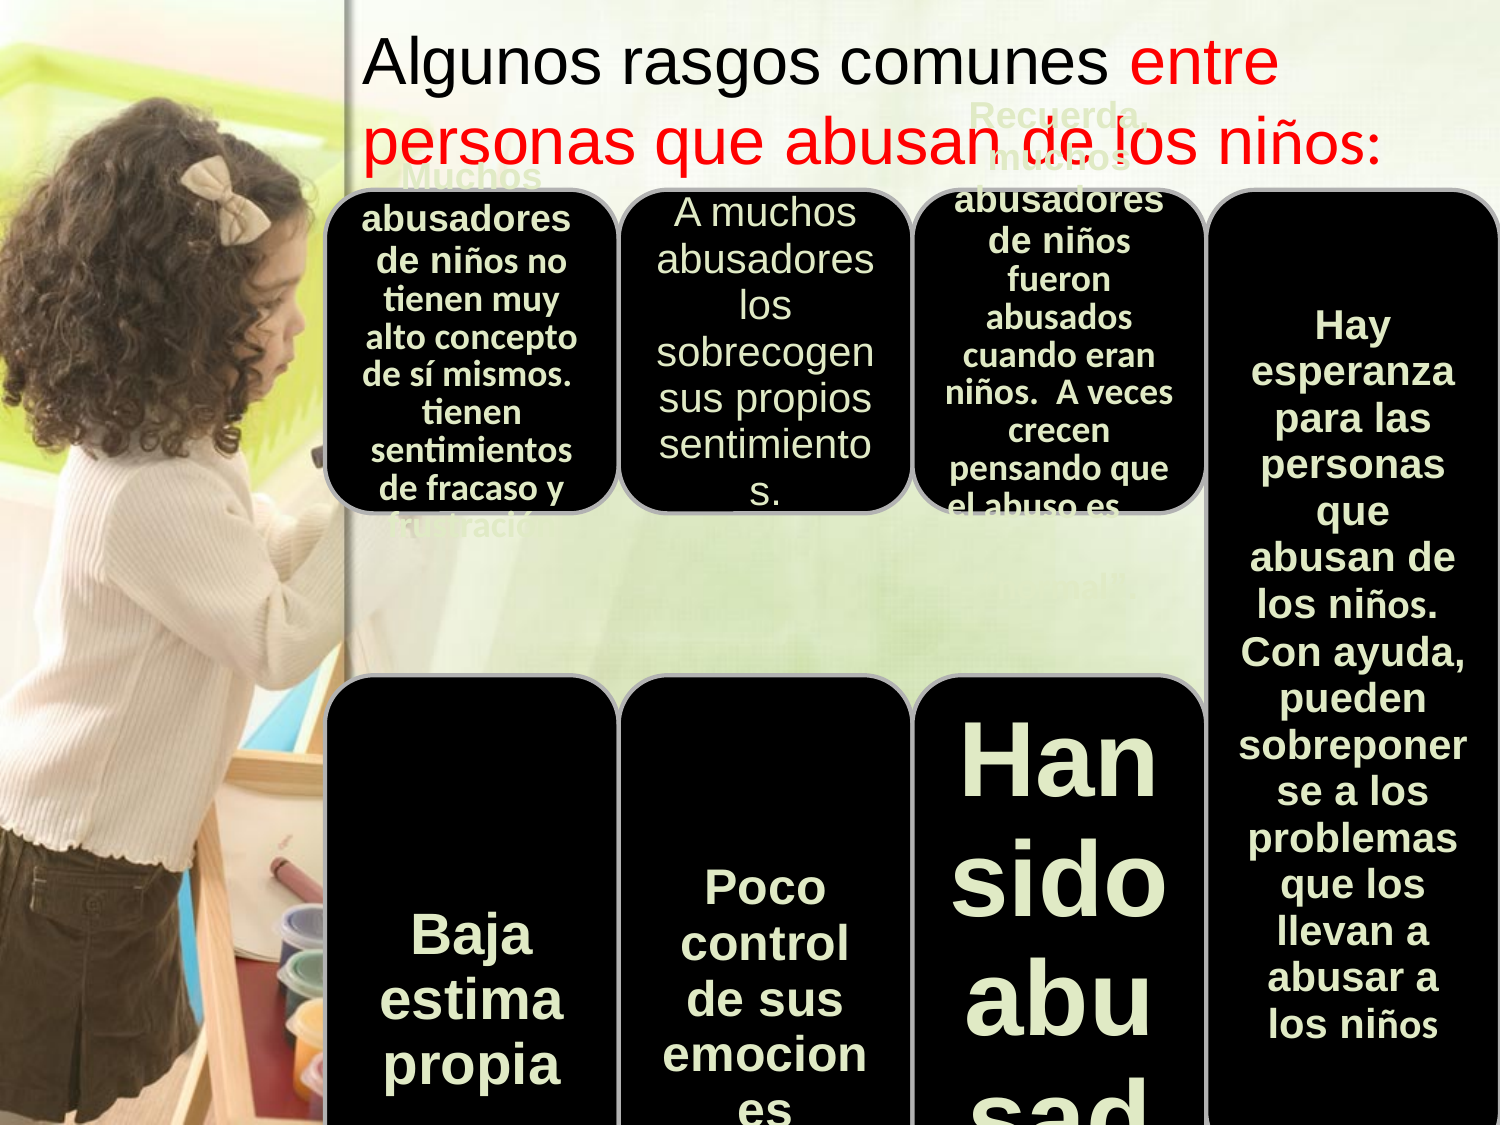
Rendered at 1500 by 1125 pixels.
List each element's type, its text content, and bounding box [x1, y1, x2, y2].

title Algunos rasgos comunes entre personas que abusan de los niños: [347, 12, 1500, 183]
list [324, 189, 1500, 1125]
picture [0, 0, 1500, 1125]
picture [539, 183, 1500, 189]
